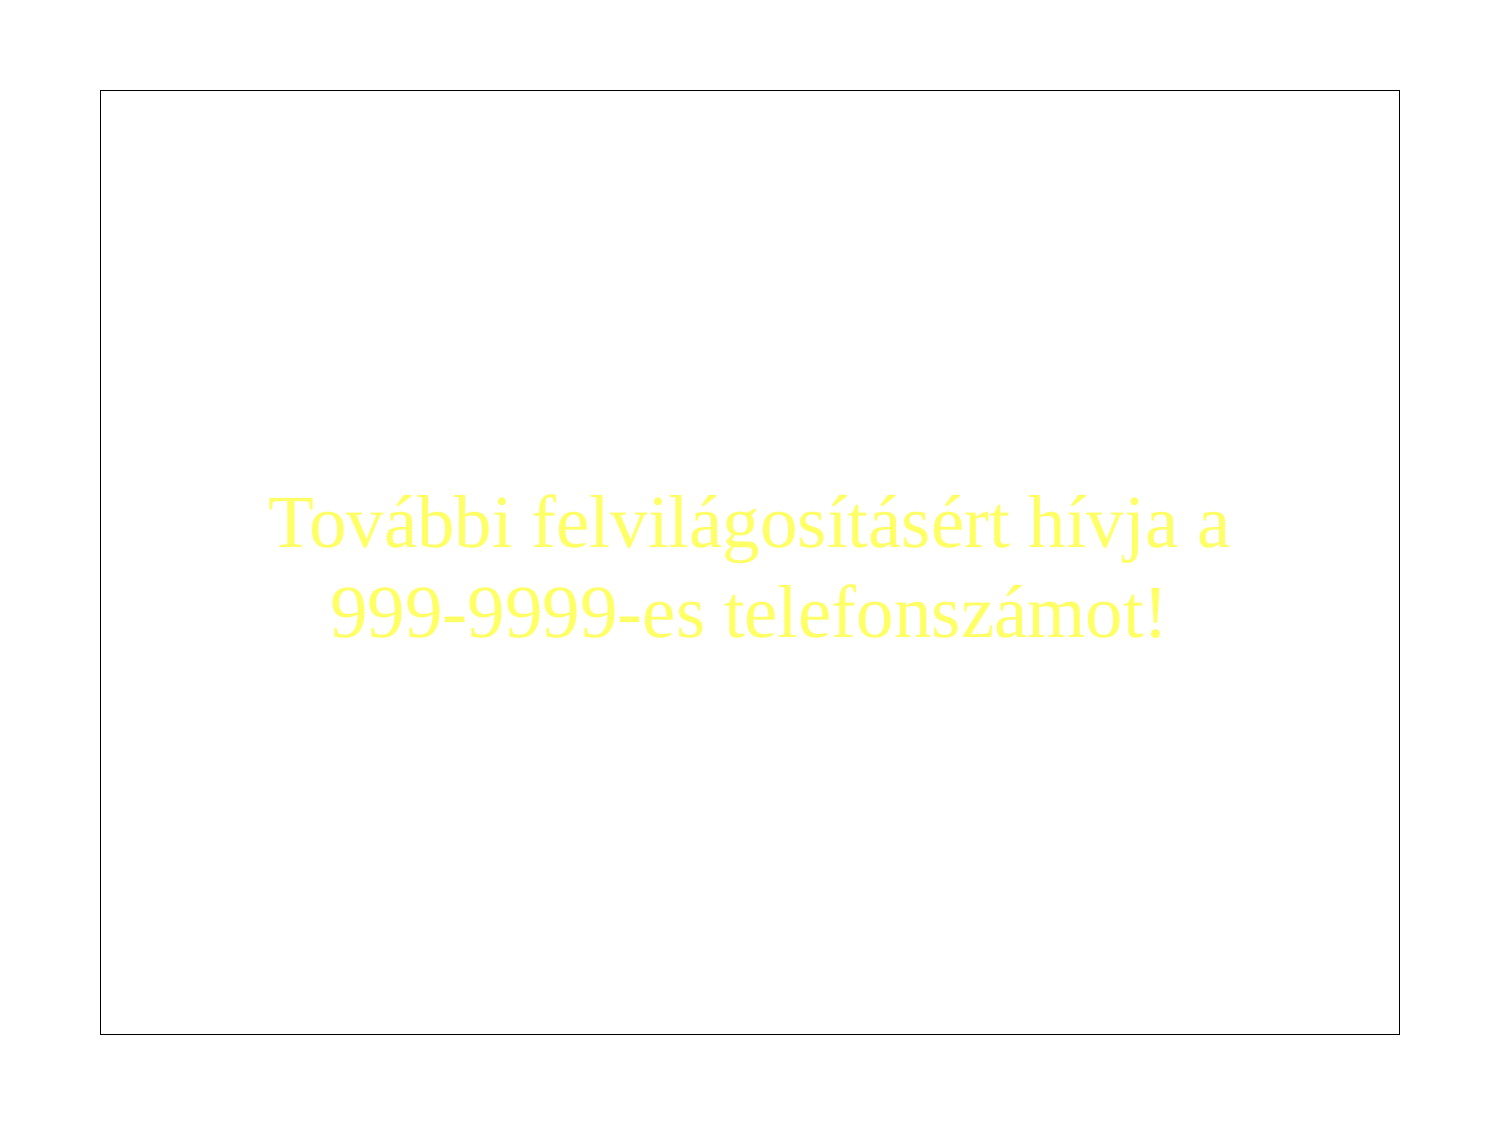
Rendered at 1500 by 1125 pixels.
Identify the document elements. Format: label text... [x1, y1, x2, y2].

text_box További felvilágosításért hívja a 999-9999-es telefonszámot! [158, 464, 1342, 660]
